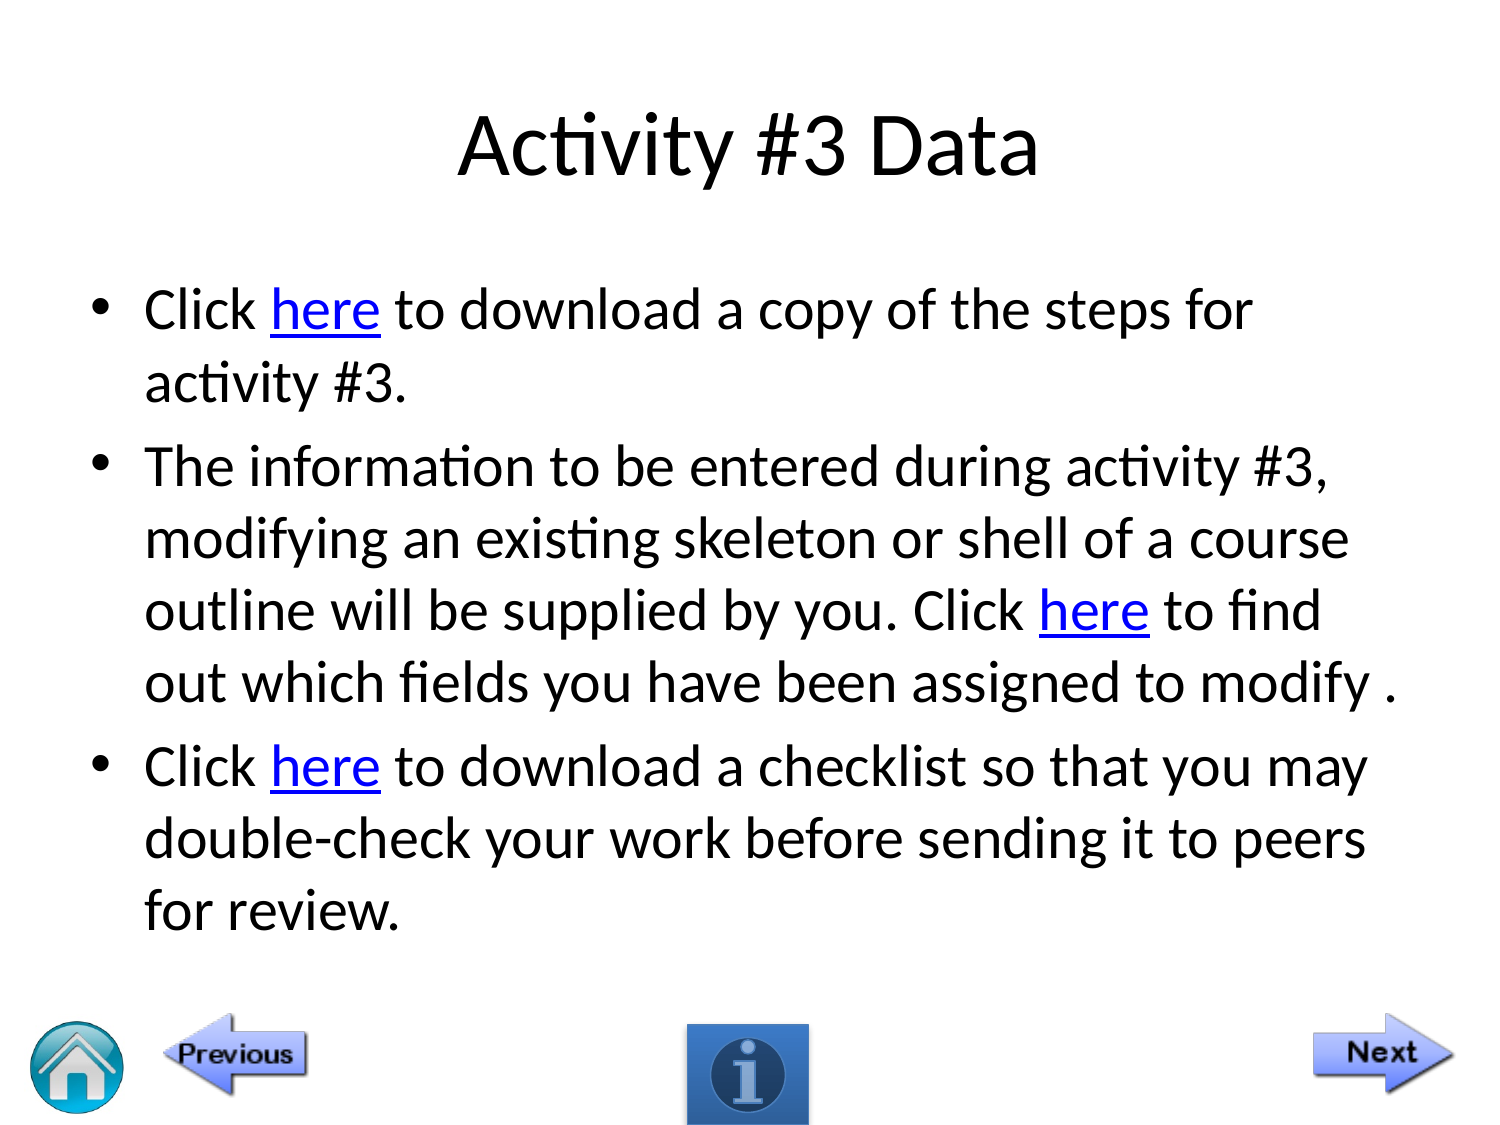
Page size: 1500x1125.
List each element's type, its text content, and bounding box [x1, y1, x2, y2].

title Activity #3 Data [75, 45, 1425, 233]
text_box [687, 1024, 809, 1125]
picture [1312, 1012, 1460, 1100]
list Click here to download a copy of the steps for activity #3. The information to be entered during activity #3, modifying an existing skeleton or shell of a course outline will be supplied by you. Click here to find out which fields you have been assigned to modify . Click here to download a checklist so that you may double-check your work before sending it to peers for review. [75, 262, 1425, 1005]
picture [24, 1014, 129, 1118]
picture [162, 1012, 313, 1102]
